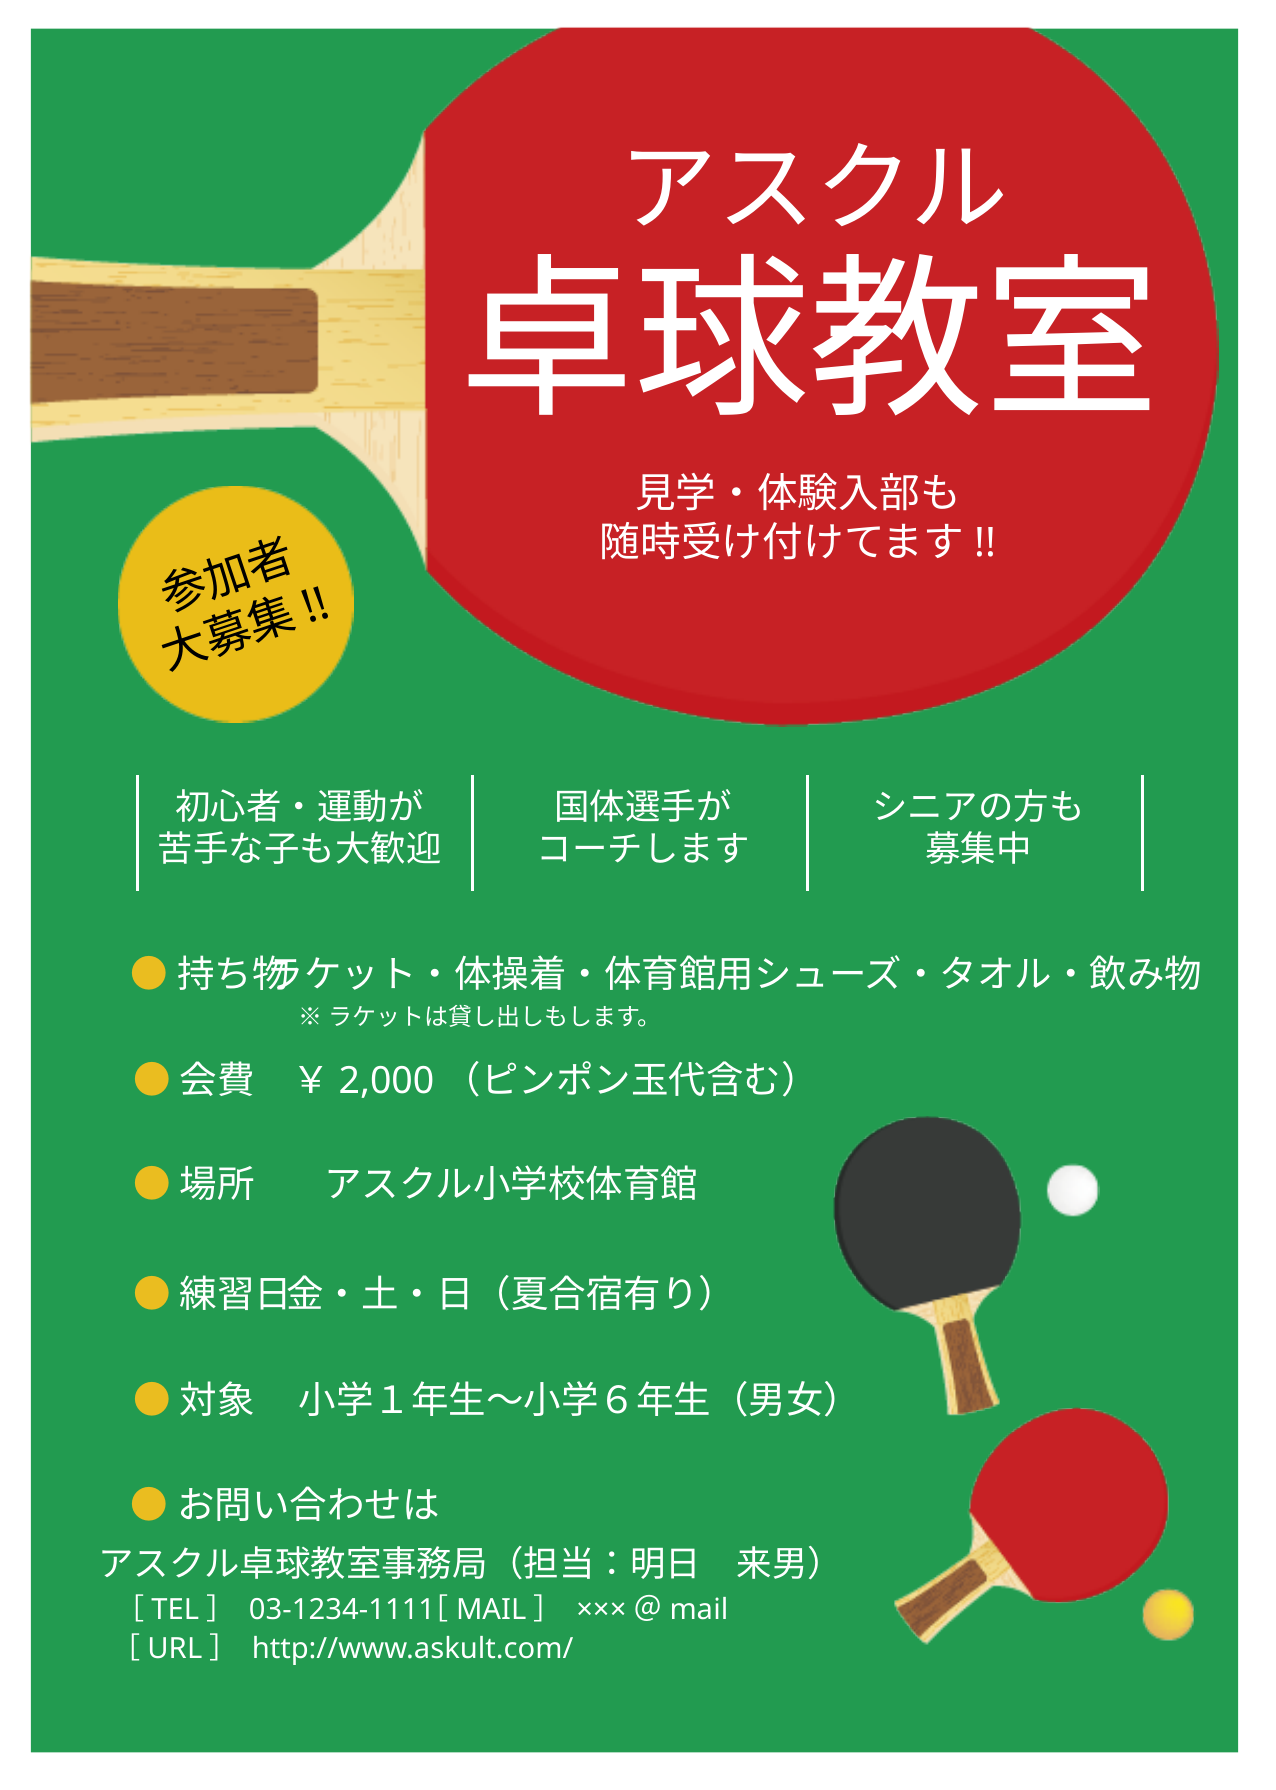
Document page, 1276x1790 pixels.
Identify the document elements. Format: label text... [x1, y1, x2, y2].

text_box アスクル小学校体育館 [309, 1152, 714, 1213]
text_box シニアの方も 募集中 [857, 776, 1100, 877]
text_box ※ラケットは貸し出しもします。 [283, 994, 677, 1038]
text_box 初心者・運動が 苦手な子も大歓迎 [142, 776, 457, 877]
text_box ［TEL］ 03-1234-1111 [100, 1583, 405, 1621]
text_box ●持ち物 [115, 942, 252, 1002]
text_box ラケット・体操着・体育館用シューズ・タオル・飲み物 [252, 942, 1218, 1002]
text_box ［MAIL］ ×××＠mail [405, 1583, 744, 1633]
text_box ￥2,000（ピンポン玉代含む） [277, 1048, 834, 1108]
text_box ［URL］ http://www.askult.com/ [96, 1621, 589, 1672]
text_box 金・土・日（夏合宿有り） [271, 1262, 752, 1323]
text_box ●練習日 [118, 1262, 271, 1323]
text_box ●対象 [118, 1368, 270, 1429]
text_box ●お問い合わせは [115, 1473, 455, 1533]
text_box 国体選手が コーチします [521, 776, 765, 877]
text_box ●会費 [118, 1048, 270, 1108]
text_box [30, 28, 1239, 1753]
text_box アスクル卓球教室事務局（担当：明日 来男） [83, 1533, 858, 1591]
text_box ●場所 [118, 1152, 270, 1213]
picture [0, 0, 1219, 727]
picture [833, 1116, 1196, 1674]
text_box 小学１年生～小学６年生（男女） [284, 1368, 833, 1429]
